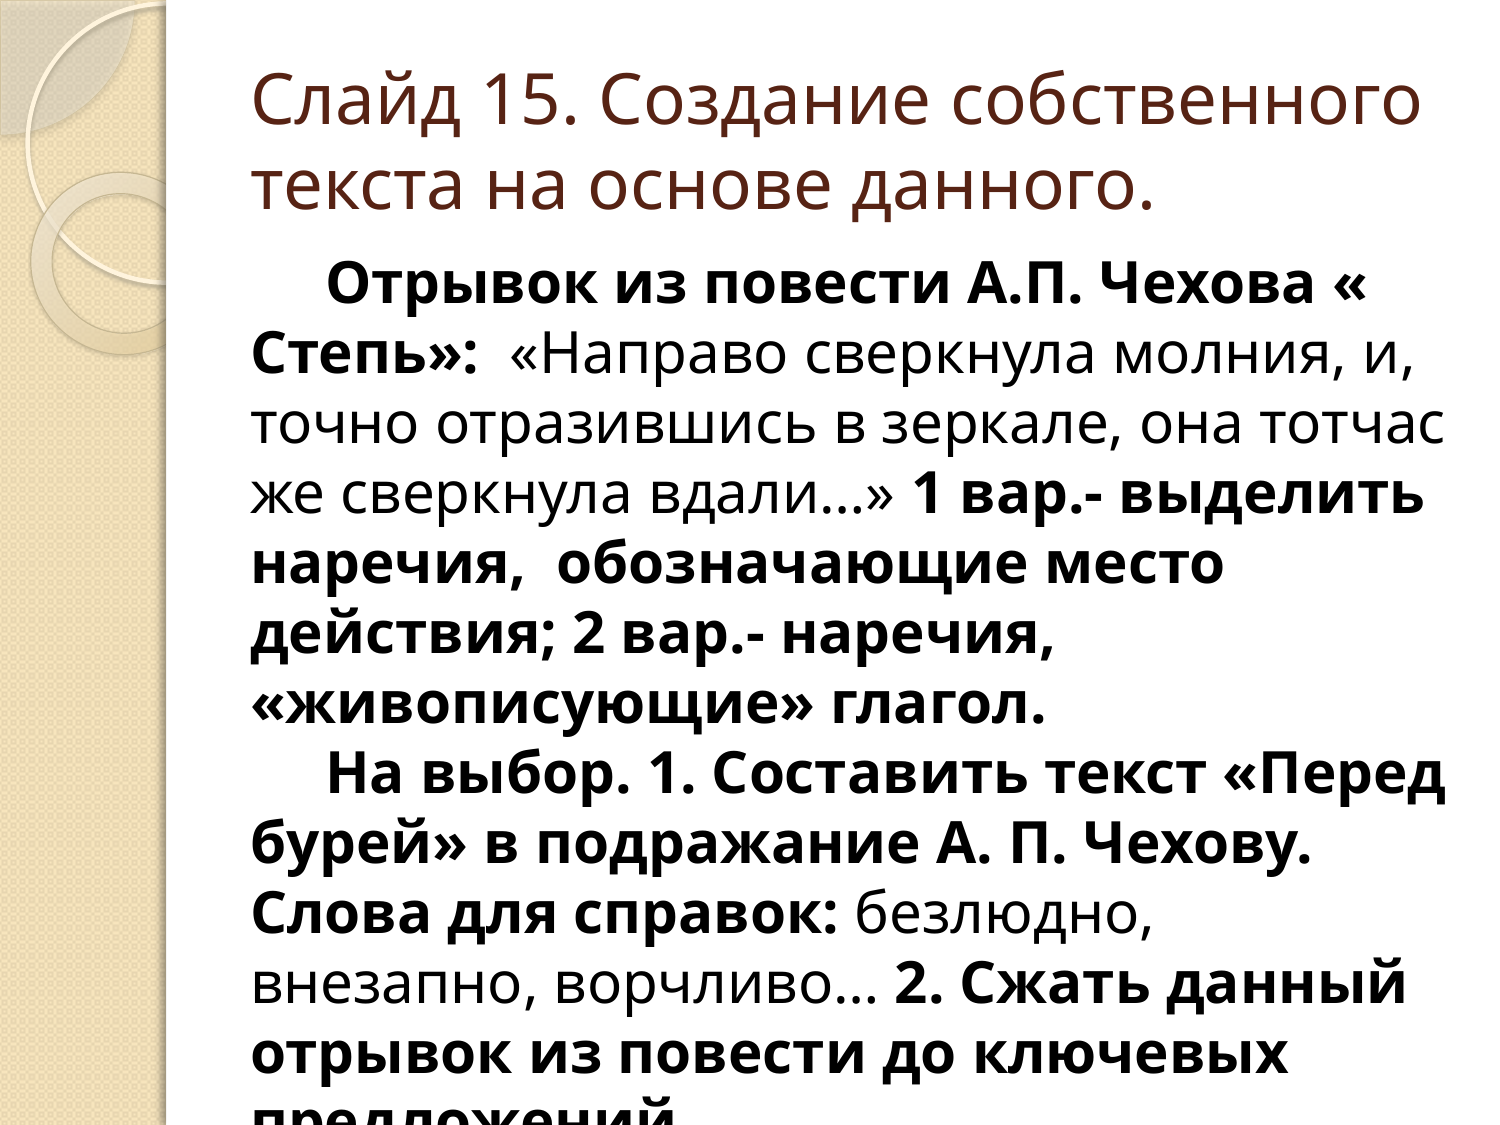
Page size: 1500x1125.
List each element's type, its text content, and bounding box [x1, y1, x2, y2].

list Отрывок из повести А.П. Чехова « Степь»: «Направо сверкнула молния, и, точно отразившись в зеркале, она тотчас же сверкнула вдали…» 1 вар.- выделить наречия, обозначающие место действия; 2 вар.- наречия, «живописующие» глагол. На выбор. 1. Составить текст «Перед бурей» в подражание А. П. Чехову. Слова для справок: безлюдно, внезапно, ворчливо… 2. Сжать данный отрывок из повести до ключевых предложений. [235, 237, 1466, 1025]
title Слайд 15. Создание собственного текста на основе данного. [235, 45, 1466, 233]
